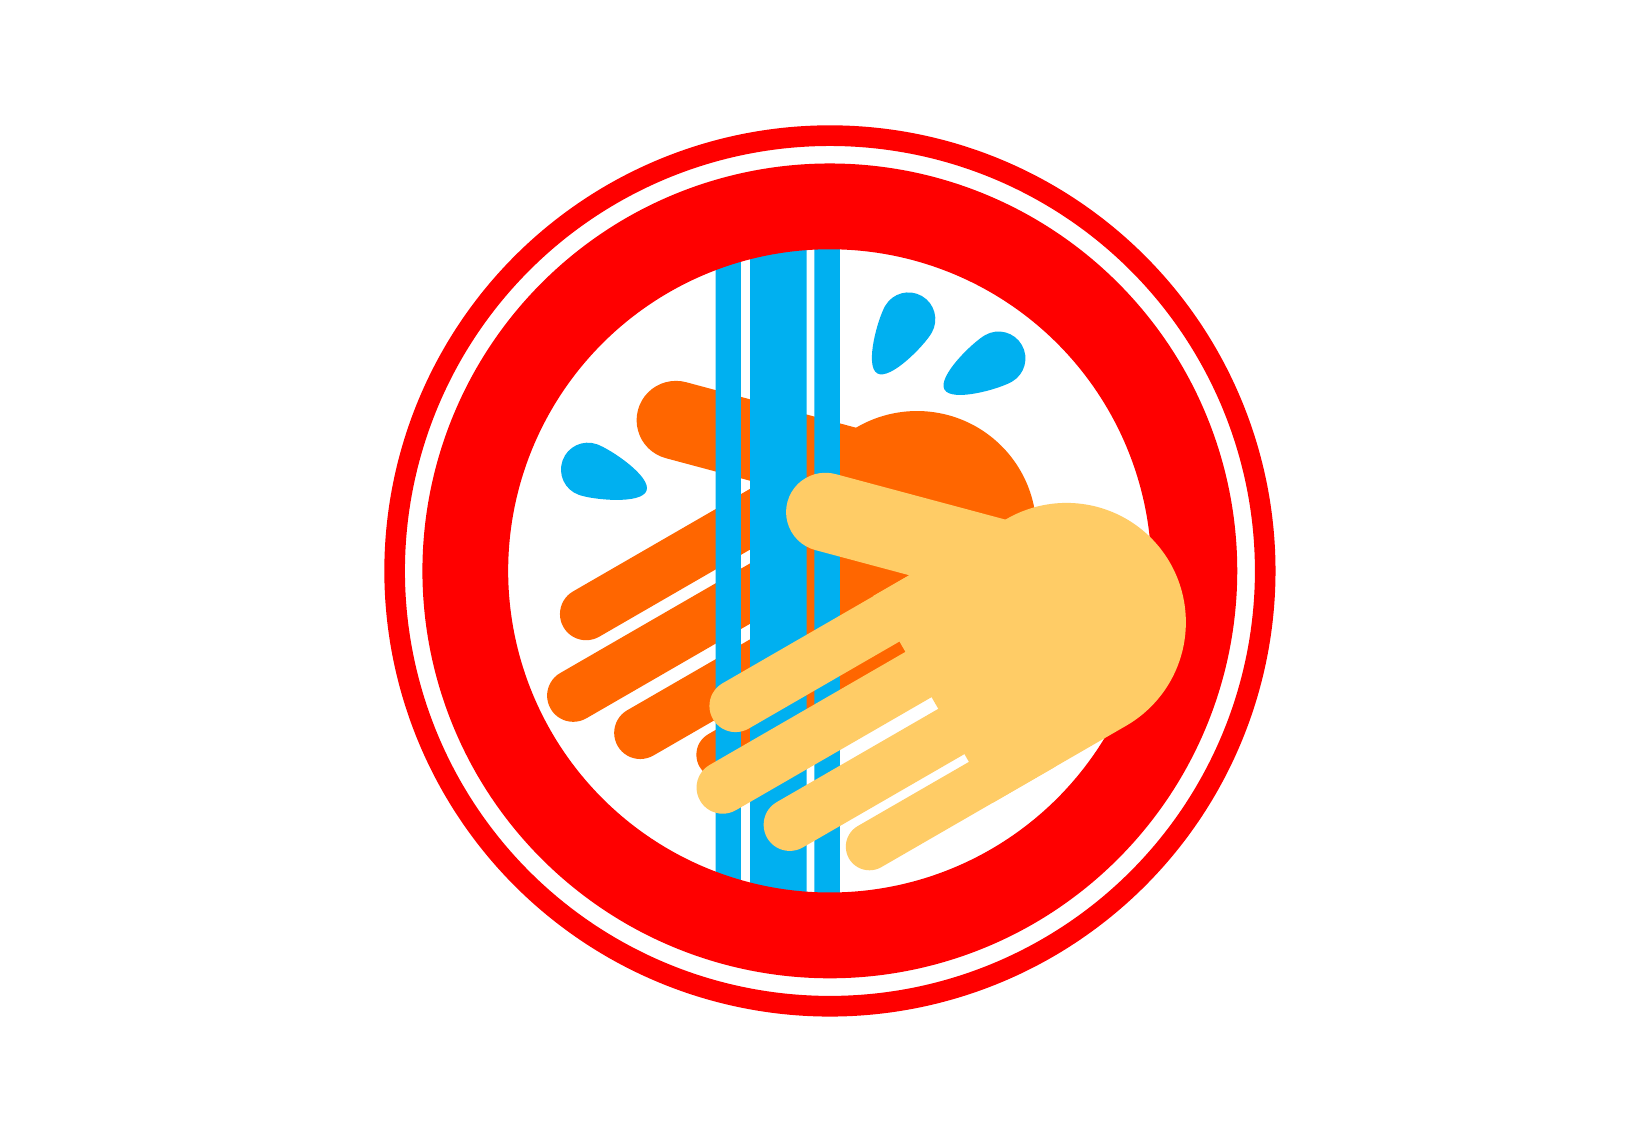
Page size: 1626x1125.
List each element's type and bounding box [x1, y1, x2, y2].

text_box [384, 125, 1276, 1017]
